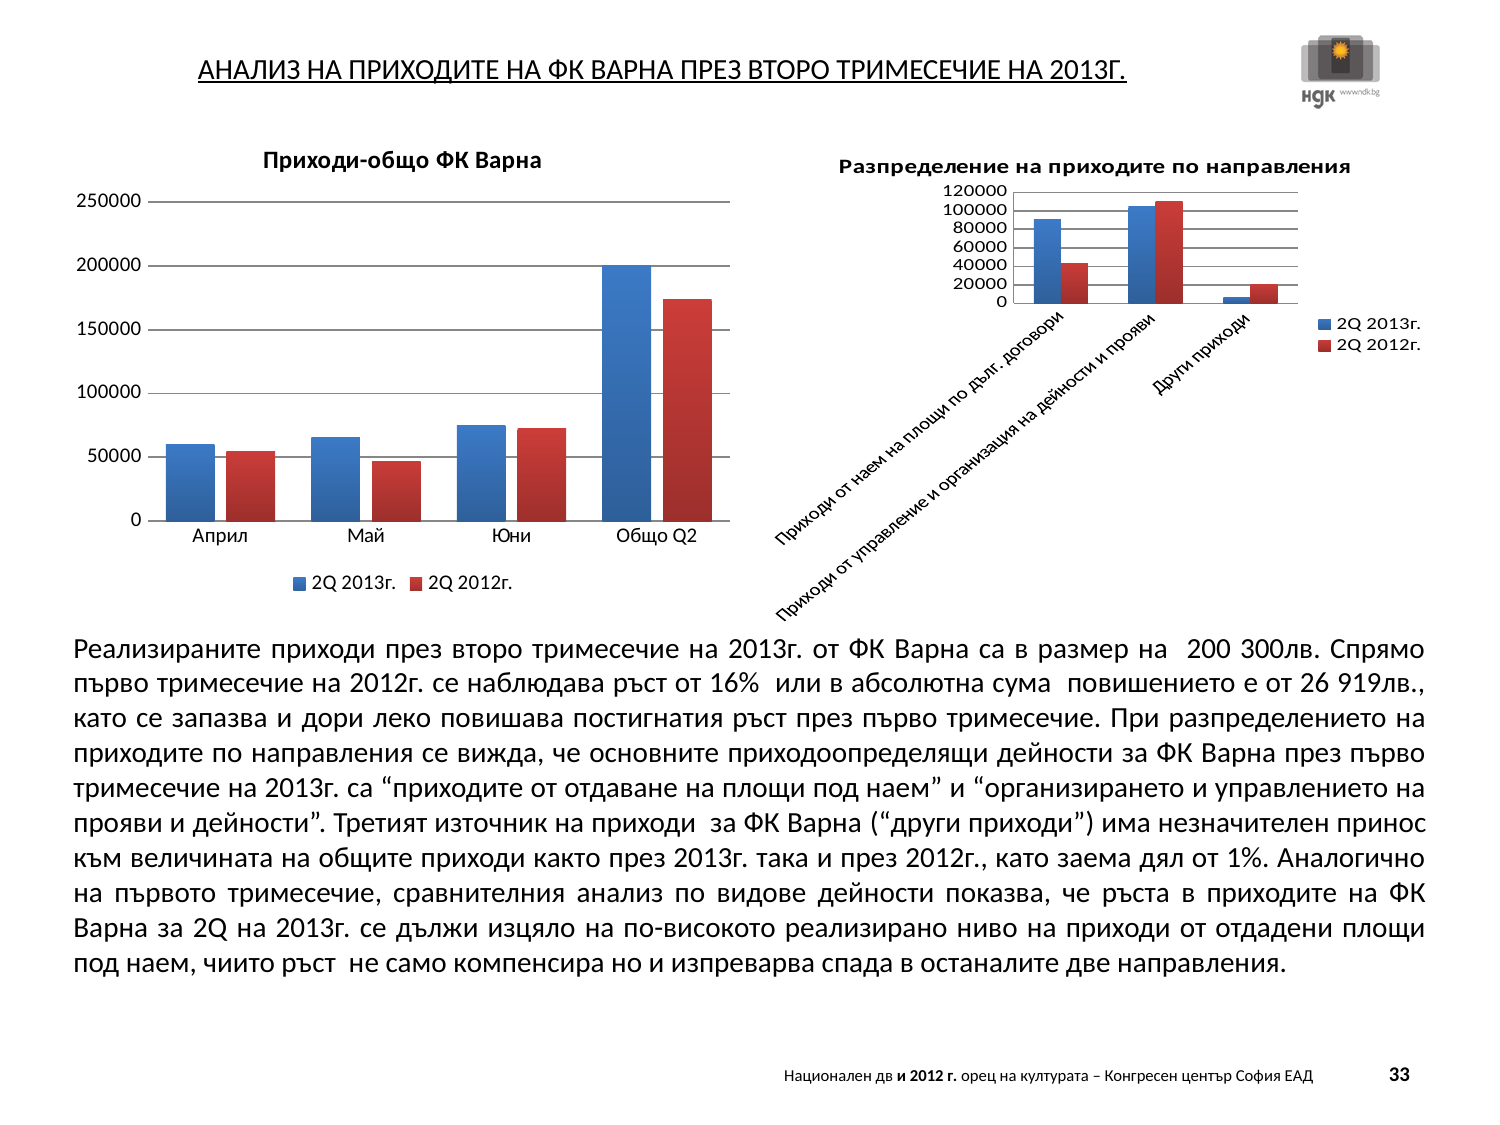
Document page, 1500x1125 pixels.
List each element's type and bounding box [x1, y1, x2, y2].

chart [62, 124, 744, 601]
text_box [75, 42, 1250, 126]
picture [1282, 24, 1397, 113]
chart [749, 137, 1441, 626]
text_box [58, 621, 1442, 986]
text_box [599, 1042, 1425, 1103]
